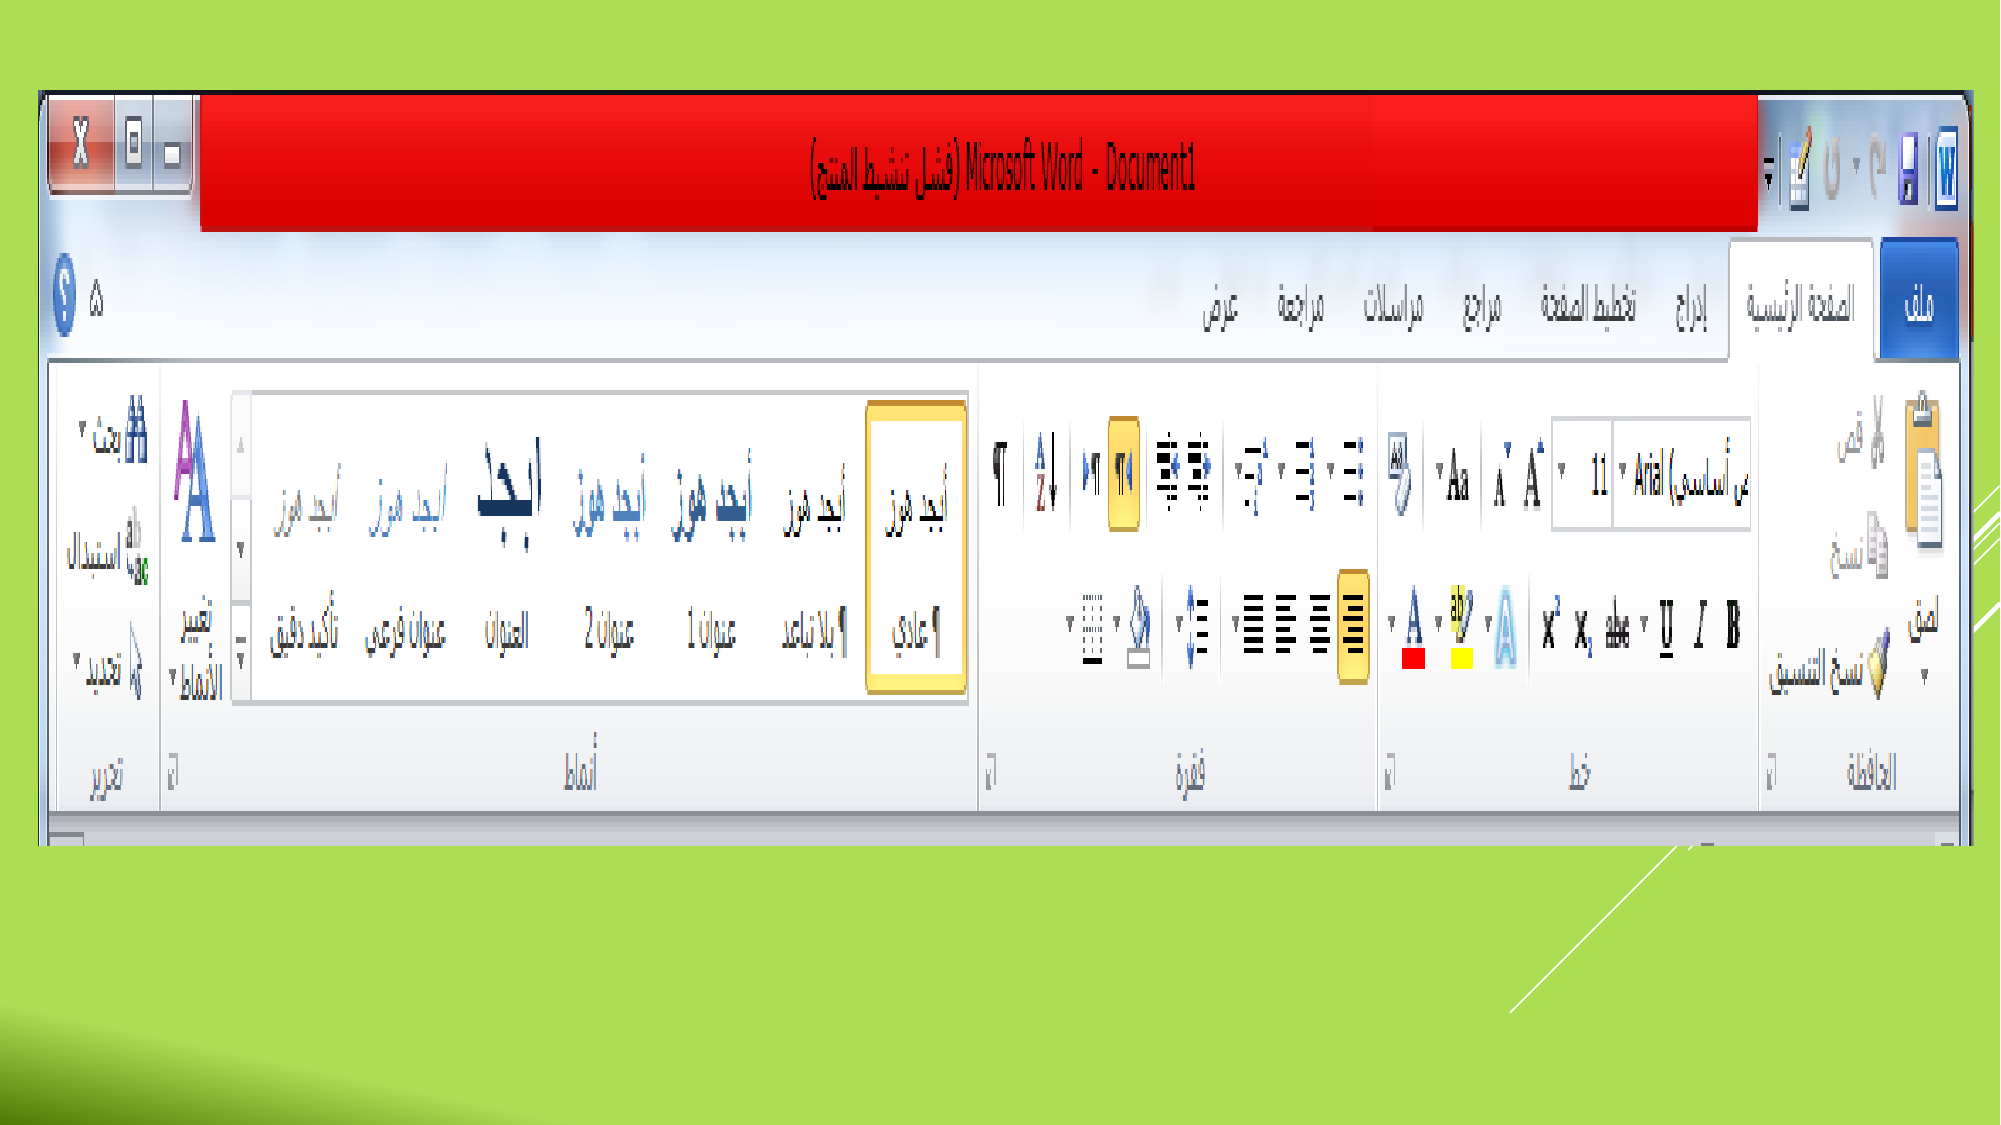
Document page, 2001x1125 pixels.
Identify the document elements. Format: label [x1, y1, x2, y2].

picture [37, 90, 1974, 846]
